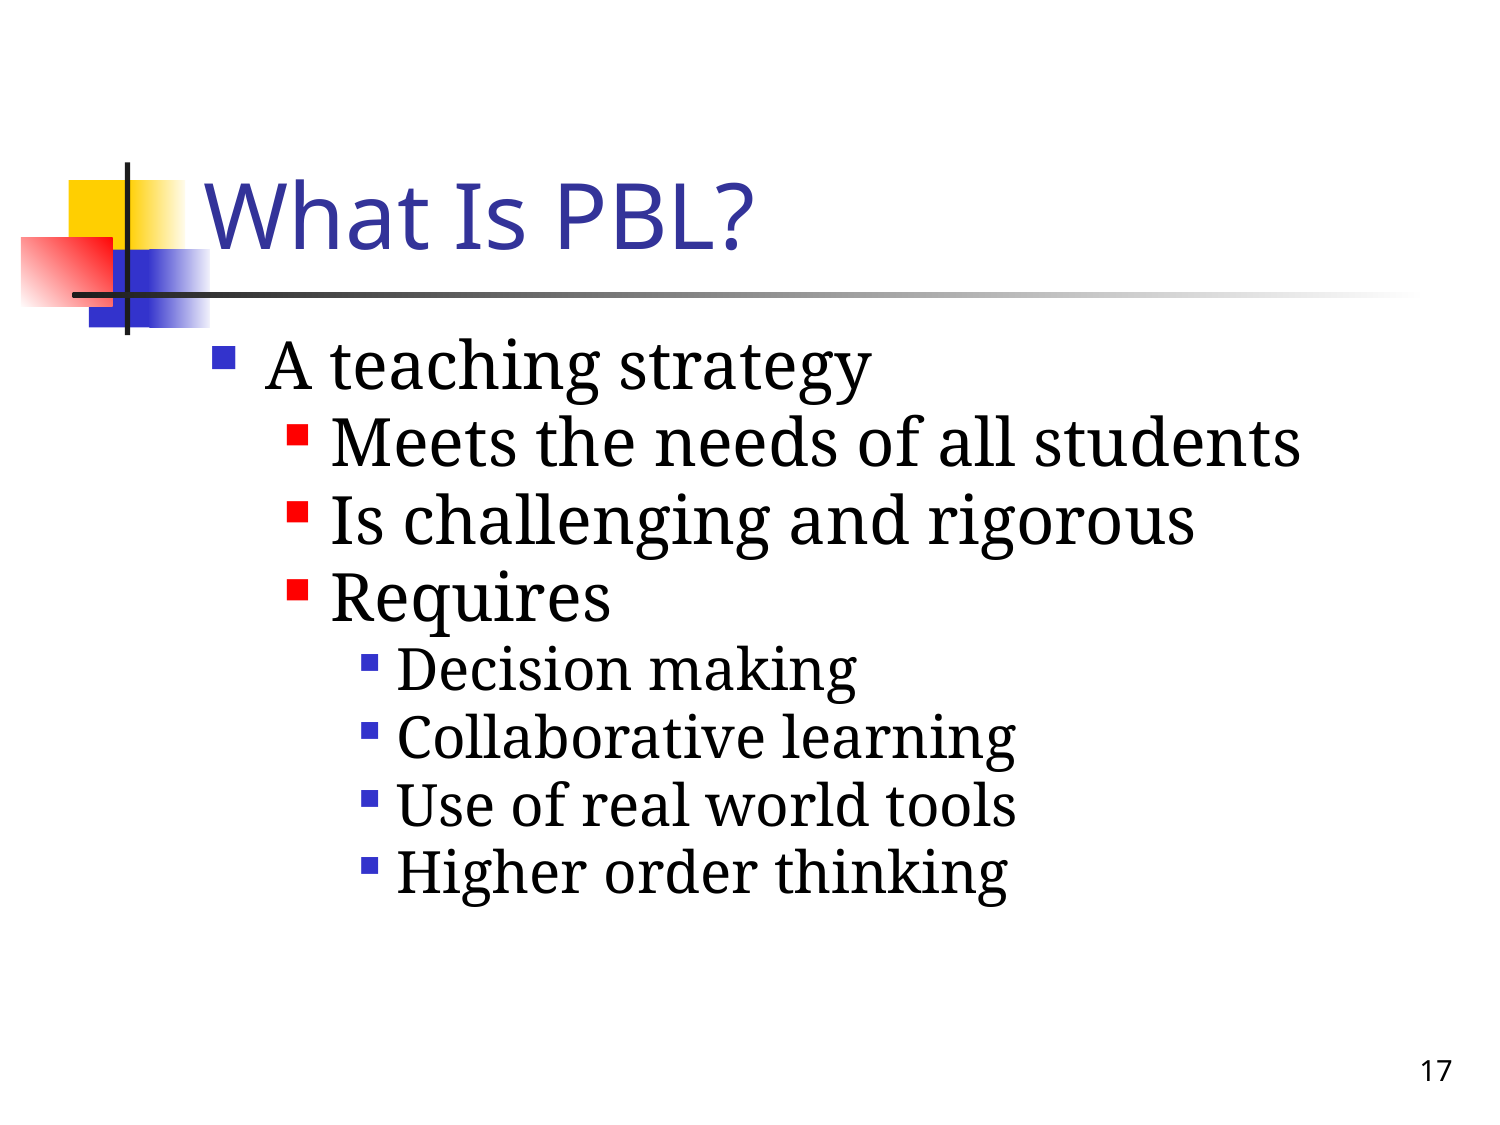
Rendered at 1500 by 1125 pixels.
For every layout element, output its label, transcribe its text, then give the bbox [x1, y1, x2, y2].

title What Is PBL? [188, 34, 1468, 276]
list A teaching strategy Meets the needs of all students Is challenging and rigorous Requires Decision making Collaborative learning Use of real world tools Higher order thinking [193, 330, 1470, 1007]
slide_number 17 [1154, 1023, 1468, 1100]
